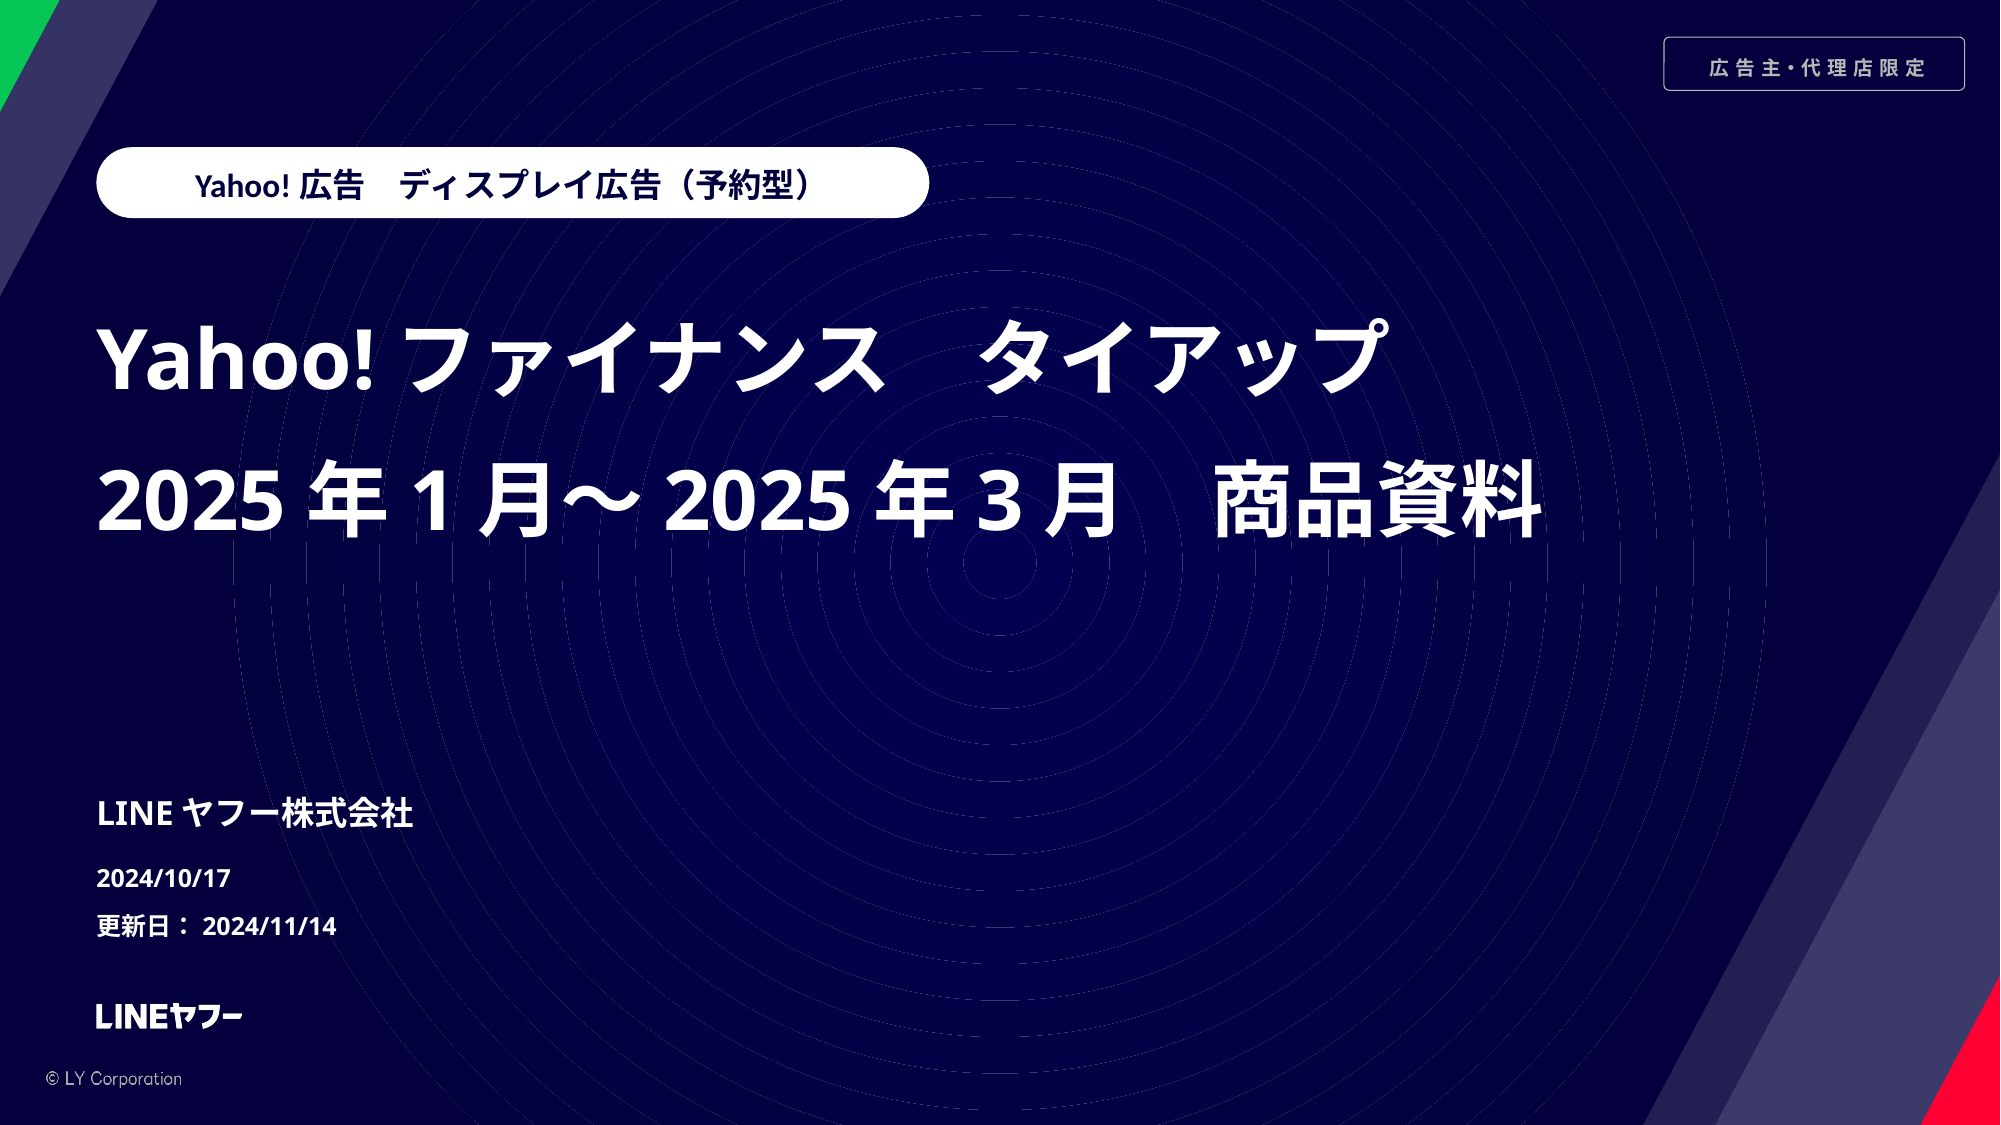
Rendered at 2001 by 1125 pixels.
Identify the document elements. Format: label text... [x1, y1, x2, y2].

list Yahoo!ファイナンス タイアップ 2025年1月～2025年3月 商品資料 [96, 268, 1904, 547]
list LINEヤフー株式会社 [96, 723, 1552, 832]
list 2024/10/17 更新日：2024/11/14 [96, 865, 518, 960]
picture [46, 1071, 181, 1088]
